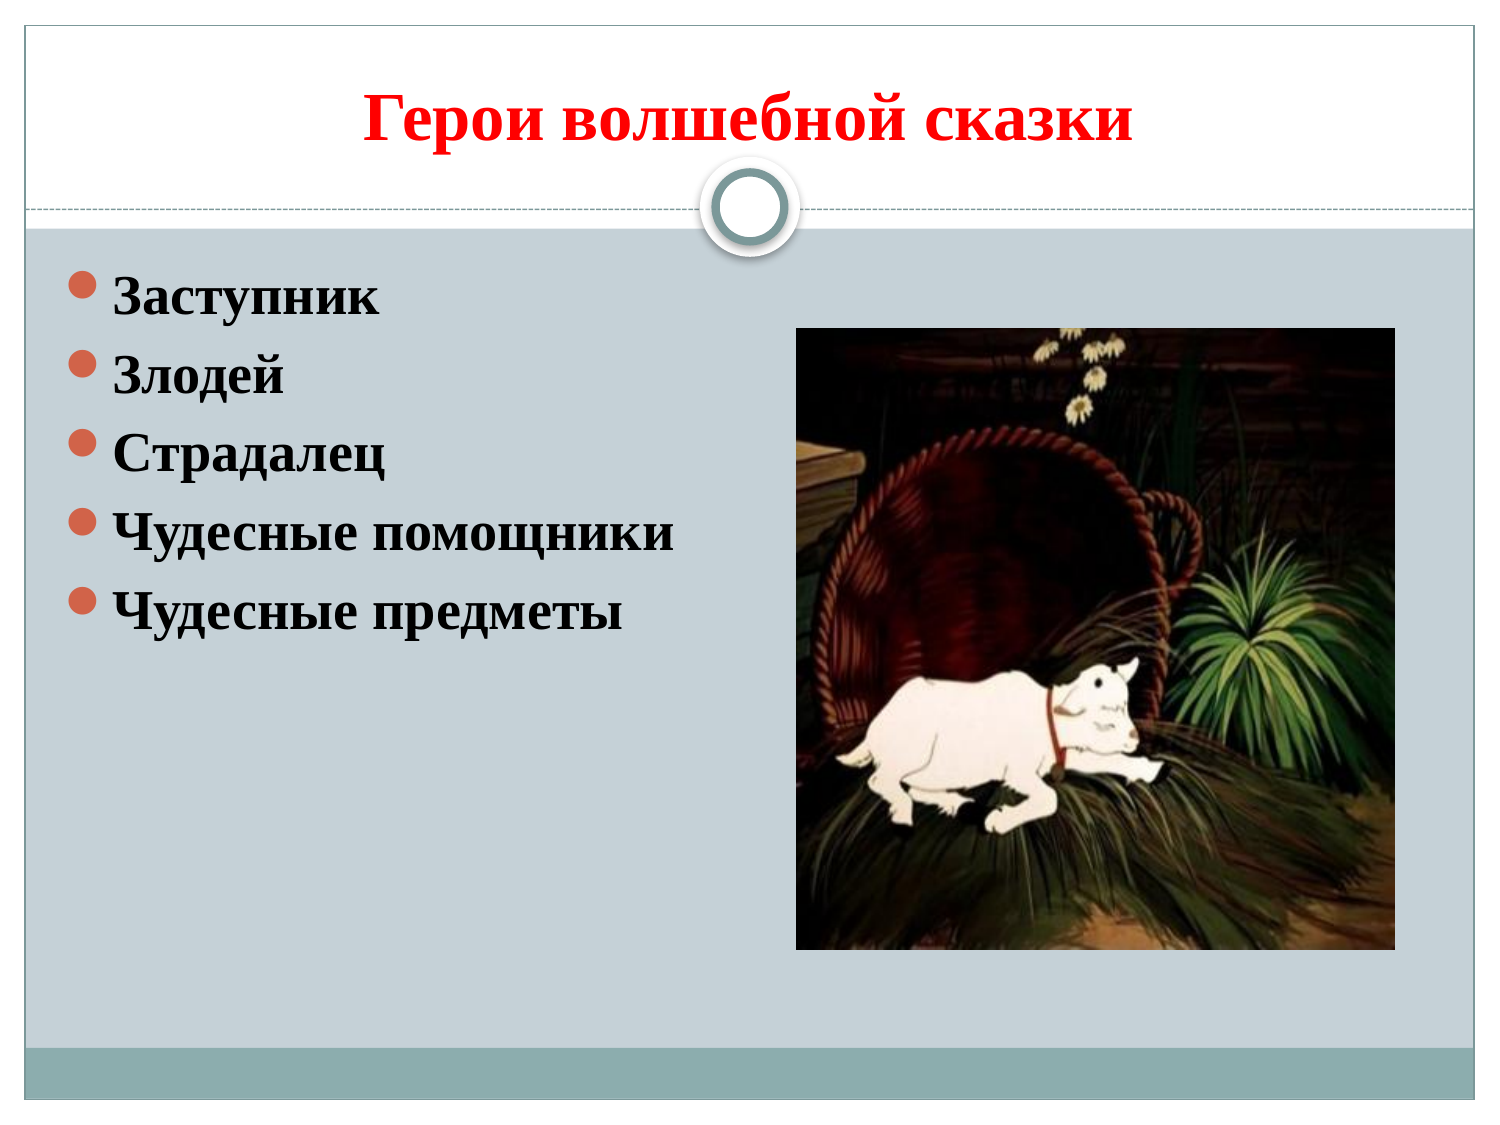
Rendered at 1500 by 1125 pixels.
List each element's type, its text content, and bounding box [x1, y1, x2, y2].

list Заступник Злодей Страдалец Чудесные помощники Чудесные предметы [49, 250, 1445, 1001]
picture [796, 327, 1395, 950]
title Герои волшебной сказки [49, 37, 1450, 163]
